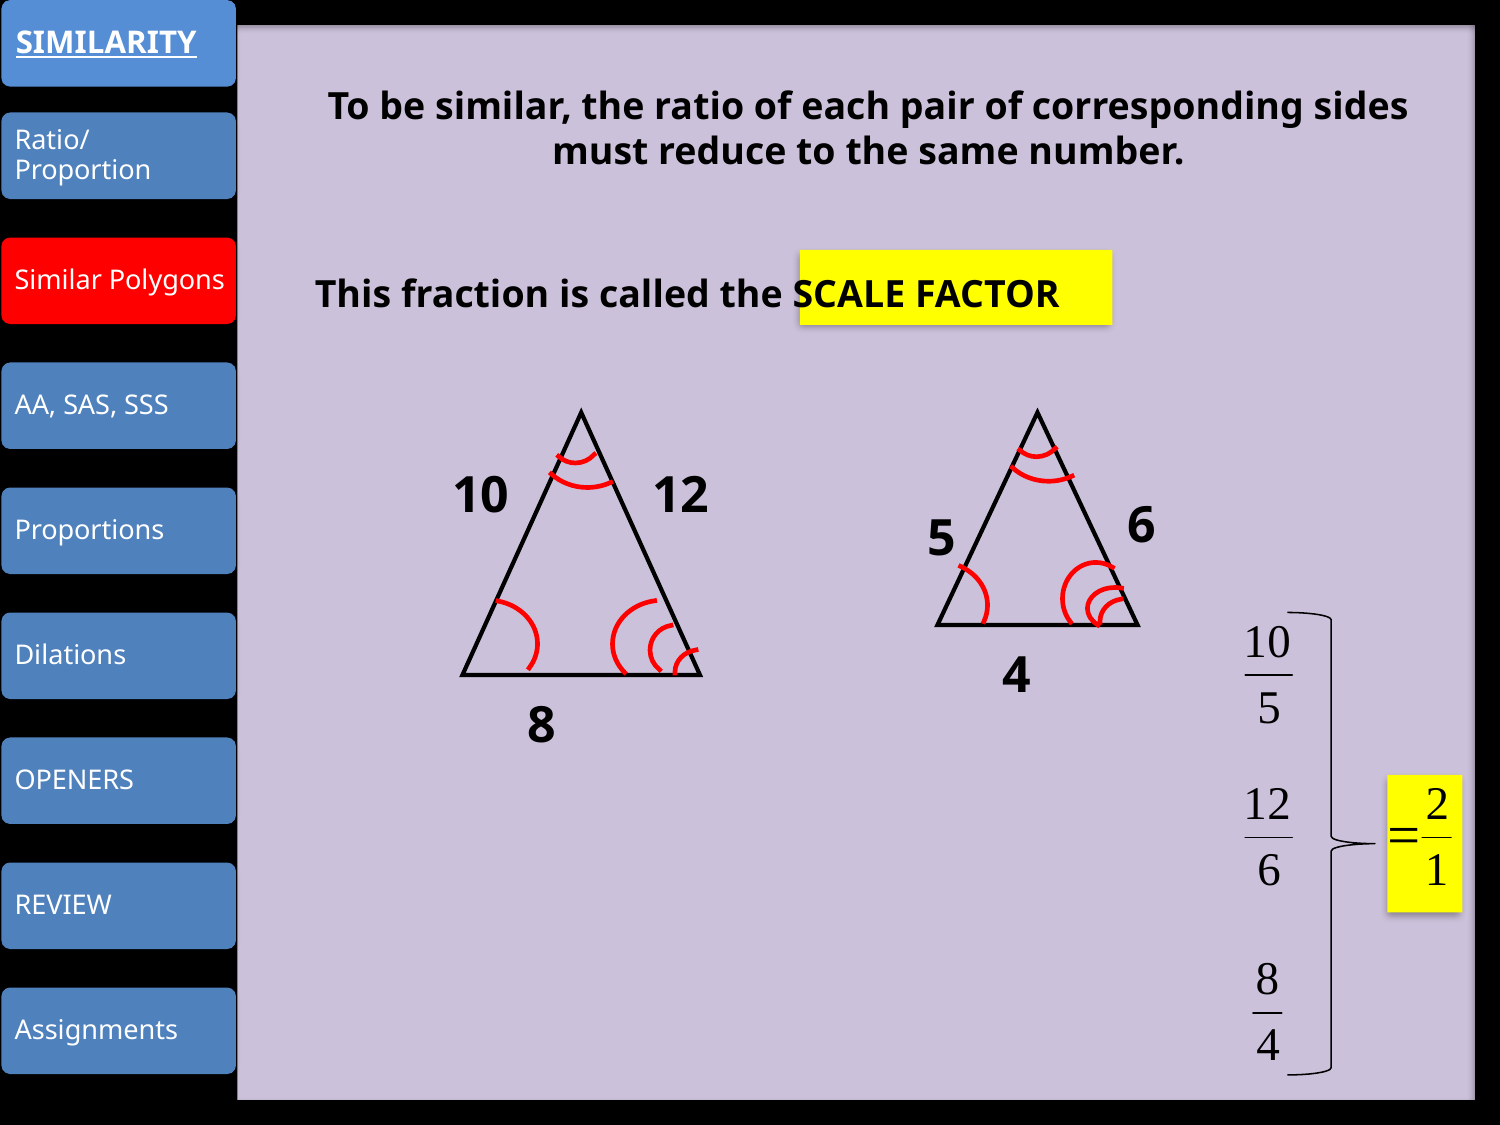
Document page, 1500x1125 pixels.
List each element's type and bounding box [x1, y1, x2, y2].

text_box [238, 0, 1500, 1125]
text_box [1237, 612, 1301, 734]
text_box [1244, 949, 1293, 1072]
text_box [1377, 774, 1461, 897]
text_box [1237, 774, 1301, 897]
text_box [0, 0, 238, 1125]
